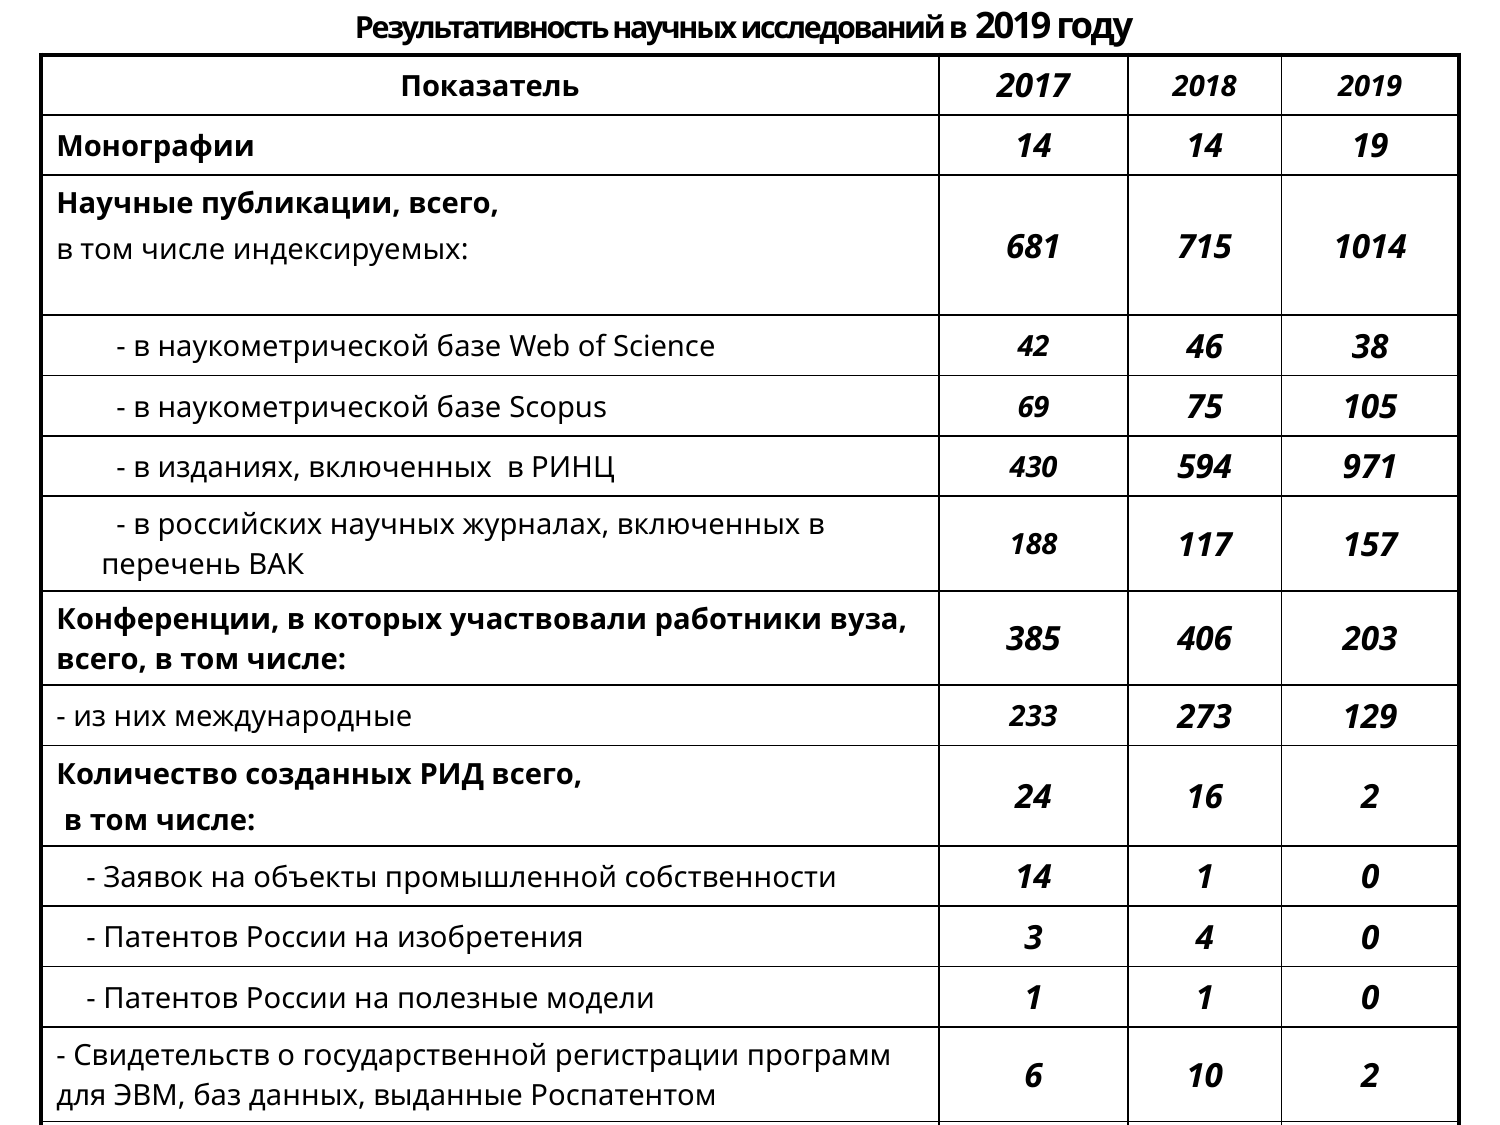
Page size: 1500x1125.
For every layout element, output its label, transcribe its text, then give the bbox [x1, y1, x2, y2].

table_cell 42 [940, 316, 1127, 375]
table_cell - Патентов России на полезные модели [43, 967, 938, 1026]
table_cell - из них международные [43, 686, 938, 745]
table_header 2018 [1129, 57, 1281, 114]
table_cell 715 [1129, 176, 1281, 314]
table_cell 24 [940, 746, 1127, 845]
table_cell Монографии [43, 116, 938, 174]
table_cell 1 [940, 967, 1127, 1026]
table_cell 233 [940, 686, 1127, 745]
table_cell 971 [1282, 437, 1457, 495]
table_cell 6 [940, 1028, 1127, 1121]
table_cell 2 [1282, 746, 1457, 845]
table_cell - в российских научных журналах, включенных в перечень ВАК [43, 497, 938, 590]
table_cell 14 [1129, 116, 1281, 174]
table_cell Научные публикации, всего, в том числе индексируемых: [43, 176, 938, 314]
table_cell 75 [1129, 376, 1281, 435]
table_cell - Патентов России на изобретения [43, 907, 938, 966]
table_cell 385 [940, 592, 1127, 684]
table_cell 38 [1282, 316, 1457, 375]
table_cell 406 [1129, 592, 1281, 684]
table_header 2019 [1282, 57, 1457, 114]
table_header 2017 [940, 57, 1127, 114]
table_cell - Заявок на объекты промышленной собственности [43, 847, 938, 905]
table_cell 0 [1282, 967, 1457, 1026]
table_cell Количество созданных РИД всего, в том числе: [43, 746, 938, 845]
table_cell 129 [1282, 686, 1457, 745]
table_cell 1 [1129, 847, 1281, 905]
table_cell 4 [1129, 907, 1281, 966]
table_cell - в наукометрической базе Web of Science [43, 316, 938, 375]
table_cell 273 [1129, 686, 1281, 745]
table_cell 188 [940, 497, 1127, 590]
table_cell 19 [1282, 116, 1457, 174]
table_cell 105 [1282, 376, 1457, 435]
table_cell 0 [1282, 847, 1457, 905]
table_cell 14 [940, 116, 1127, 174]
table_cell 117 [1129, 497, 1281, 590]
table_cell 594 [1129, 437, 1281, 495]
table_cell 681 [940, 176, 1127, 314]
table_cell Конференции, в которых участвовали работники вуза, всего, в том числе: [43, 592, 938, 684]
table_cell - в изданиях, включенных в РИНЦ [43, 437, 938, 495]
table_cell 14 [940, 847, 1127, 905]
table_cell 157 [1282, 497, 1457, 590]
table_cell 1014 [1282, 176, 1457, 314]
table_cell 0 [1282, 907, 1457, 966]
table_header Показатель [43, 57, 938, 114]
table_cell 2 [1282, 1028, 1457, 1121]
table_cell 16 [1129, 746, 1281, 845]
table_cell 69 [940, 376, 1127, 435]
table_cell 46 [1129, 316, 1281, 375]
table_cell 203 [1282, 592, 1457, 684]
title Результативность научных исследований в 2019 году [29, 0, 1459, 55]
table_cell - в наукометрической базе Scopus [43, 376, 938, 435]
table_cell - Свидетельств о государственной регистрации программ для ЭВМ, баз данных, выданные Роспатентом [43, 1028, 938, 1121]
table_cell 1 [1129, 967, 1281, 1026]
table_cell 3 [940, 907, 1127, 966]
table_cell 430 [940, 437, 1127, 495]
table_cell 10 [1129, 1028, 1281, 1121]
